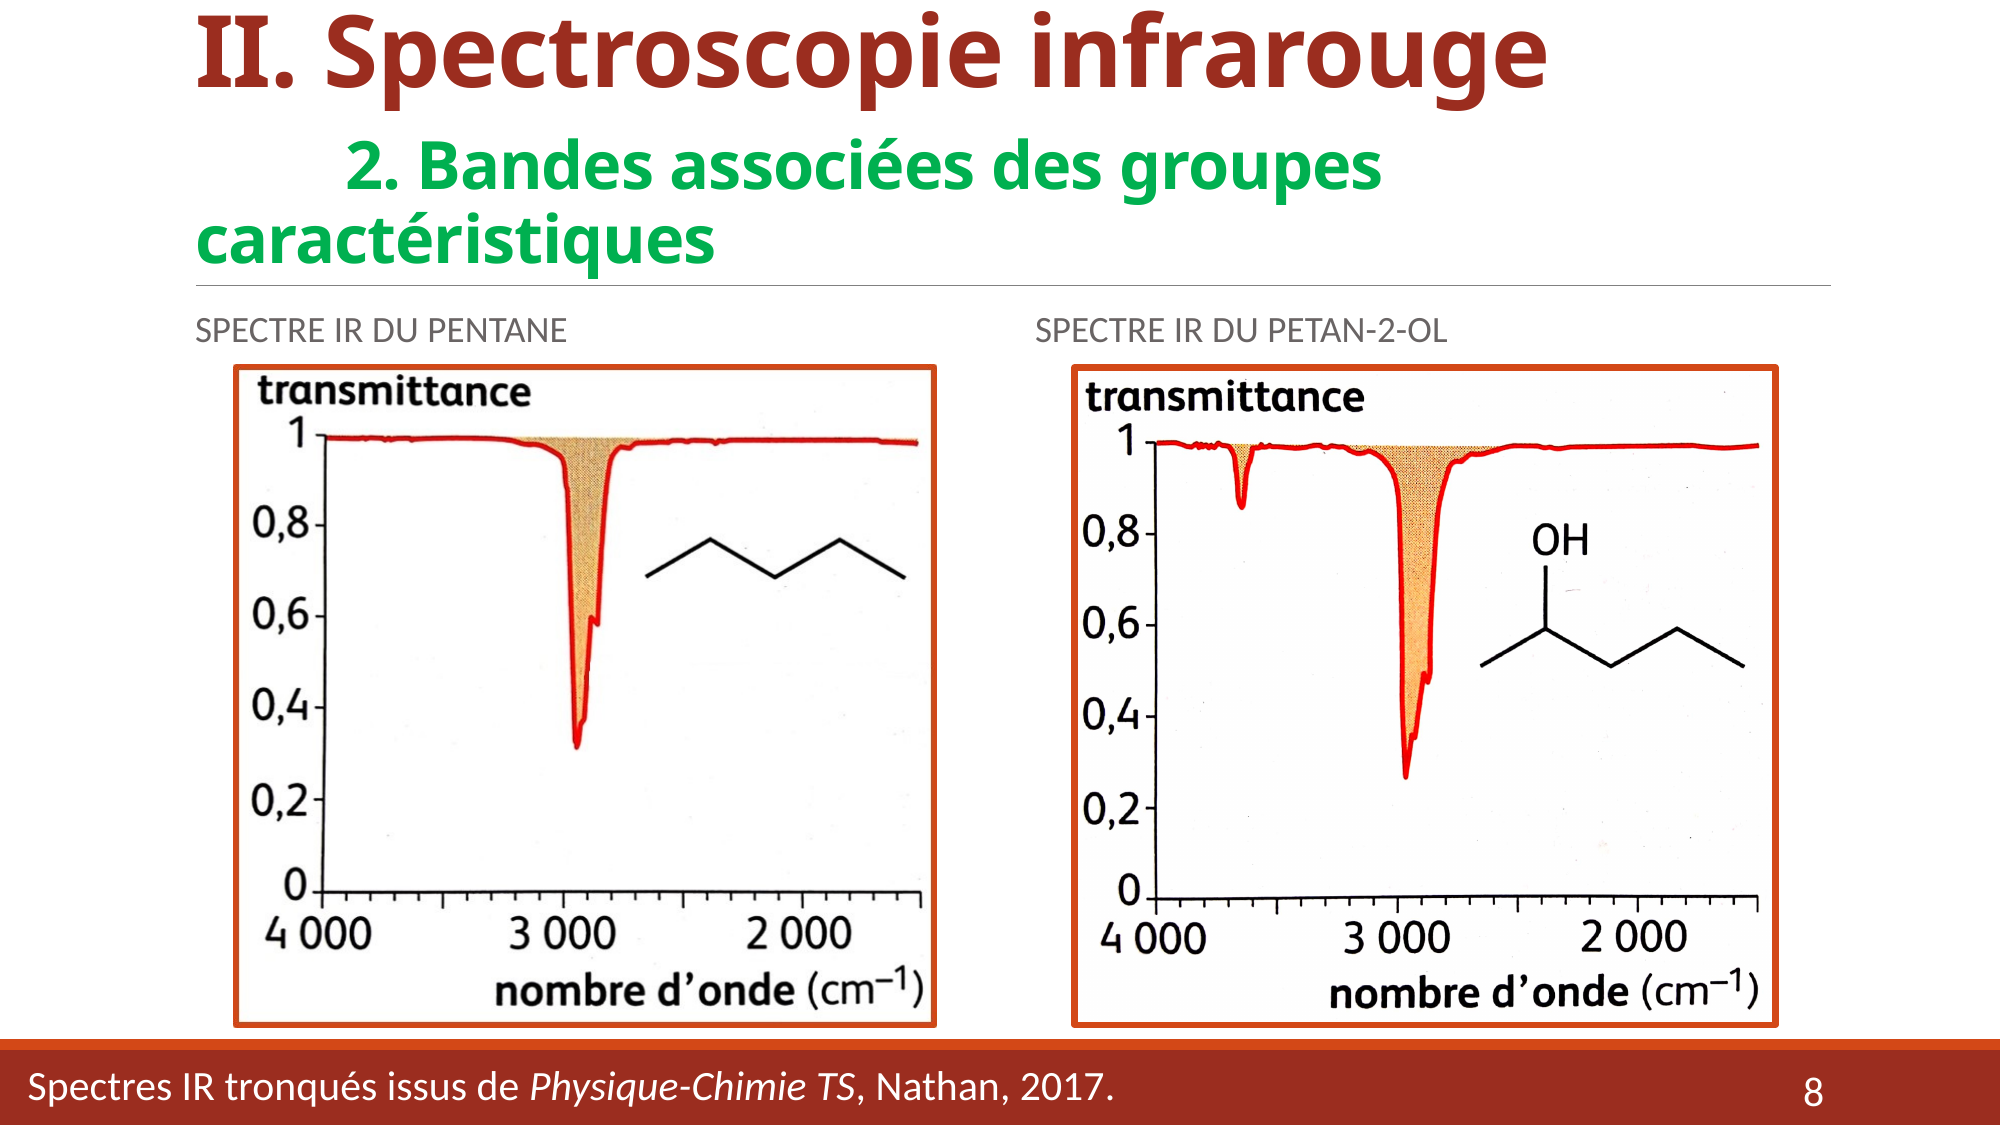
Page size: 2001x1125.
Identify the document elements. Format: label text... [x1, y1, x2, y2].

slide_number 8 [1799, 1059, 1840, 1120]
picture [232, 363, 938, 1029]
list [1076, 369, 1773, 1023]
list Spectre IR du pentane [180, 302, 990, 359]
list Spectre IR du petan-2-ol [1020, 302, 1830, 359]
text_box Spectres IR tronqués issus de Physique-Chimie TS, Nathan, 2017. [27, 1056, 1799, 1125]
title II. Spectroscopie infrarouge 2. Bandes associées des groupes caractéristiques [180, 47, 1830, 285]
